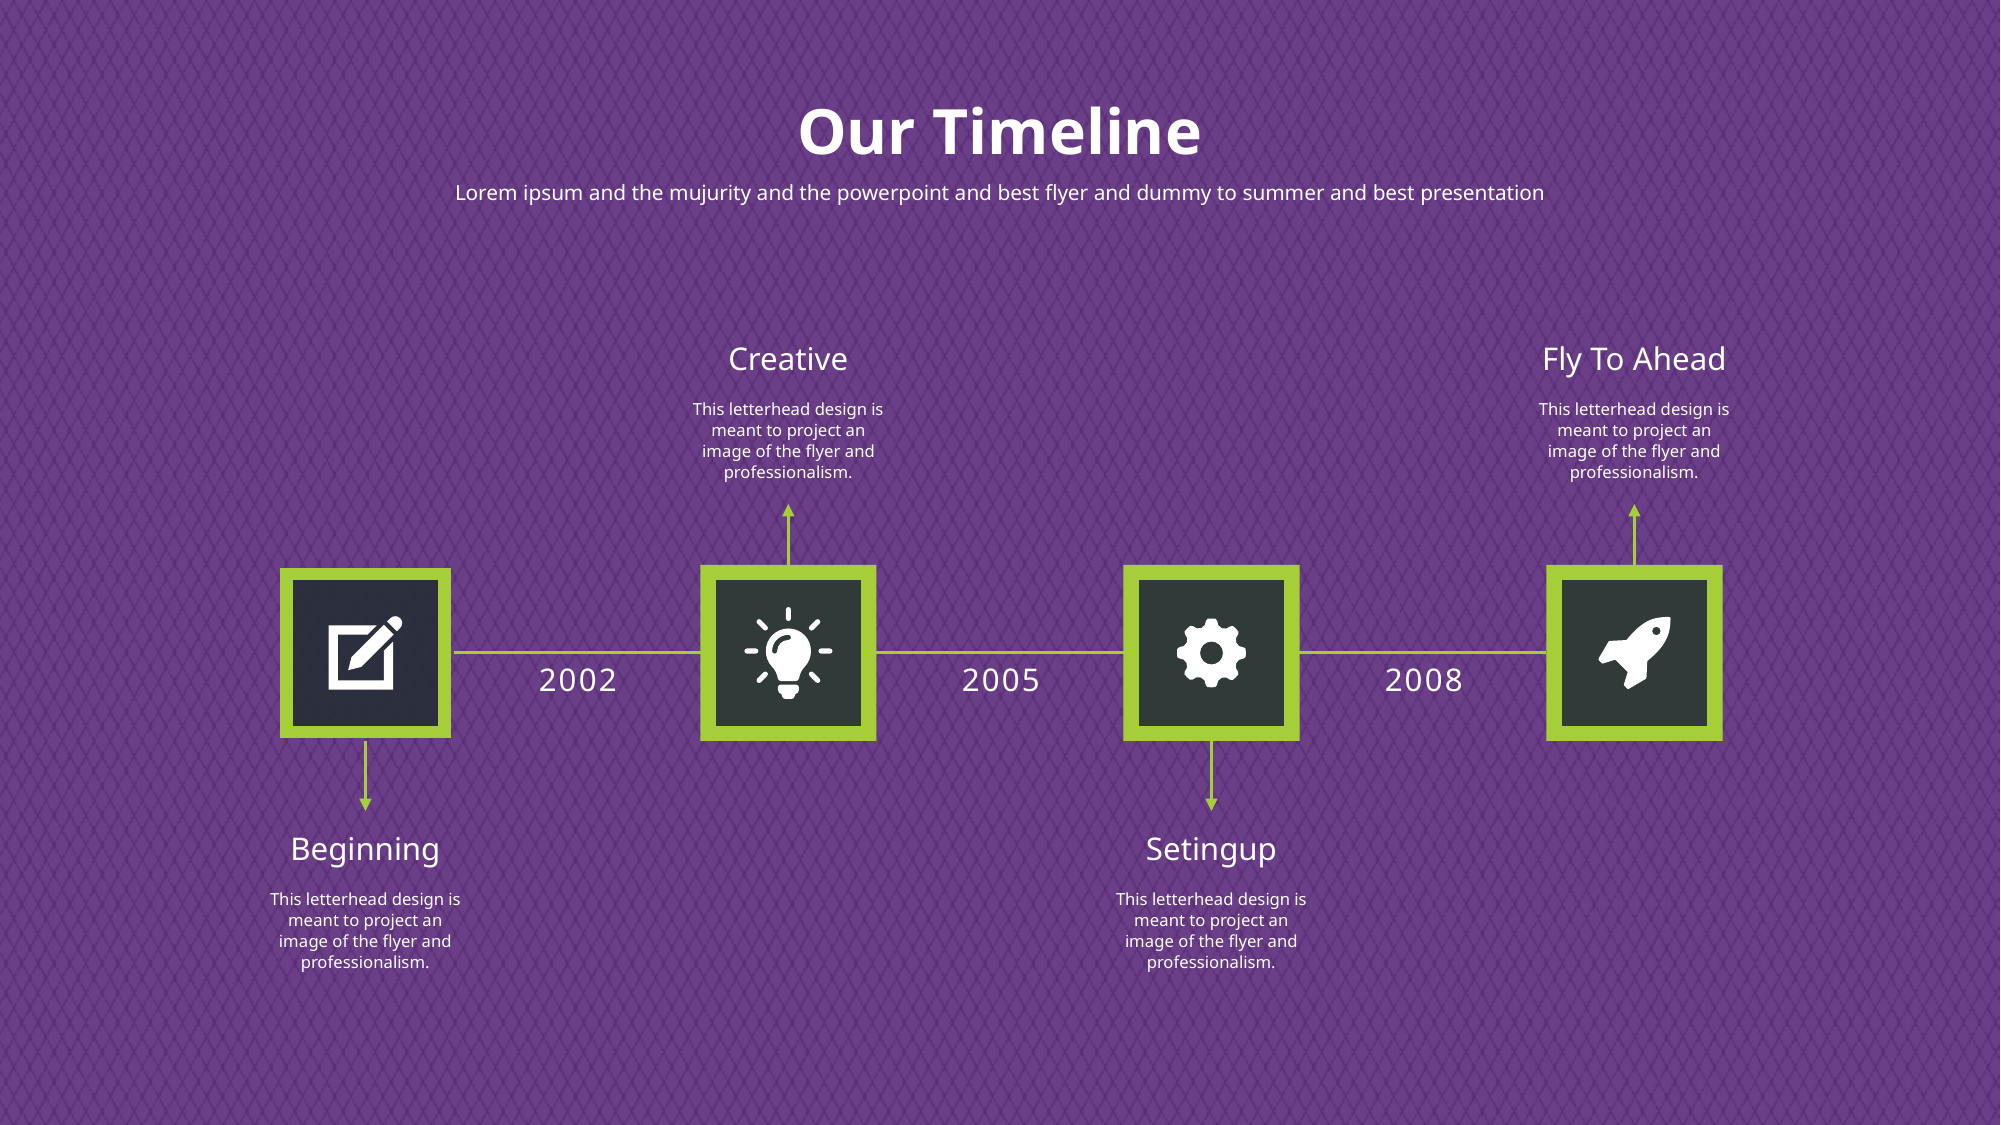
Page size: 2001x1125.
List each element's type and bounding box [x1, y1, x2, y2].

text_box [258, 346, 1742, 984]
picture [0, 0, 2000, 1125]
